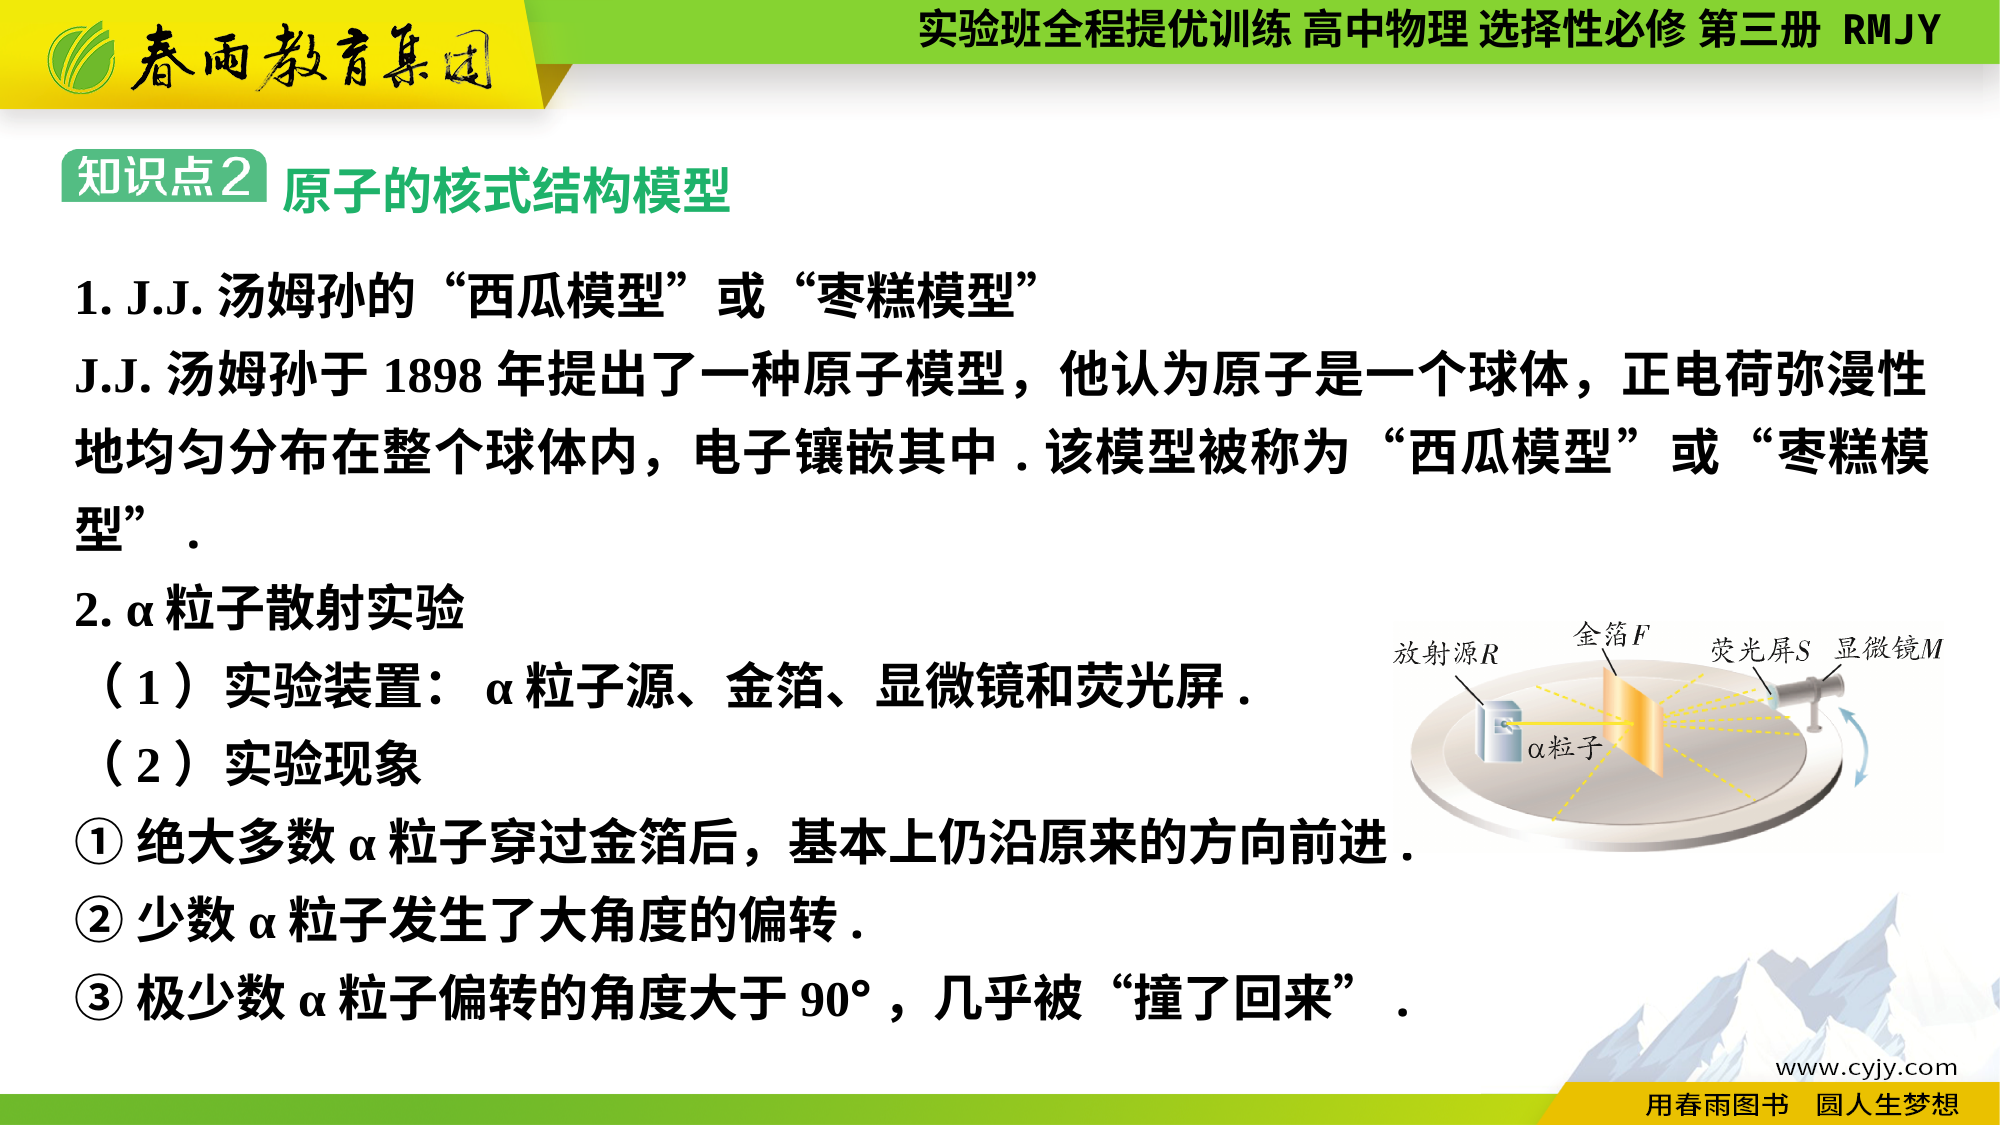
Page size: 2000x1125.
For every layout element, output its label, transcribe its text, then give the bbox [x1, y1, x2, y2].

text_box 原子的核式结构模型 [267, 122, 1944, 228]
picture [0, 0, 2000, 1125]
